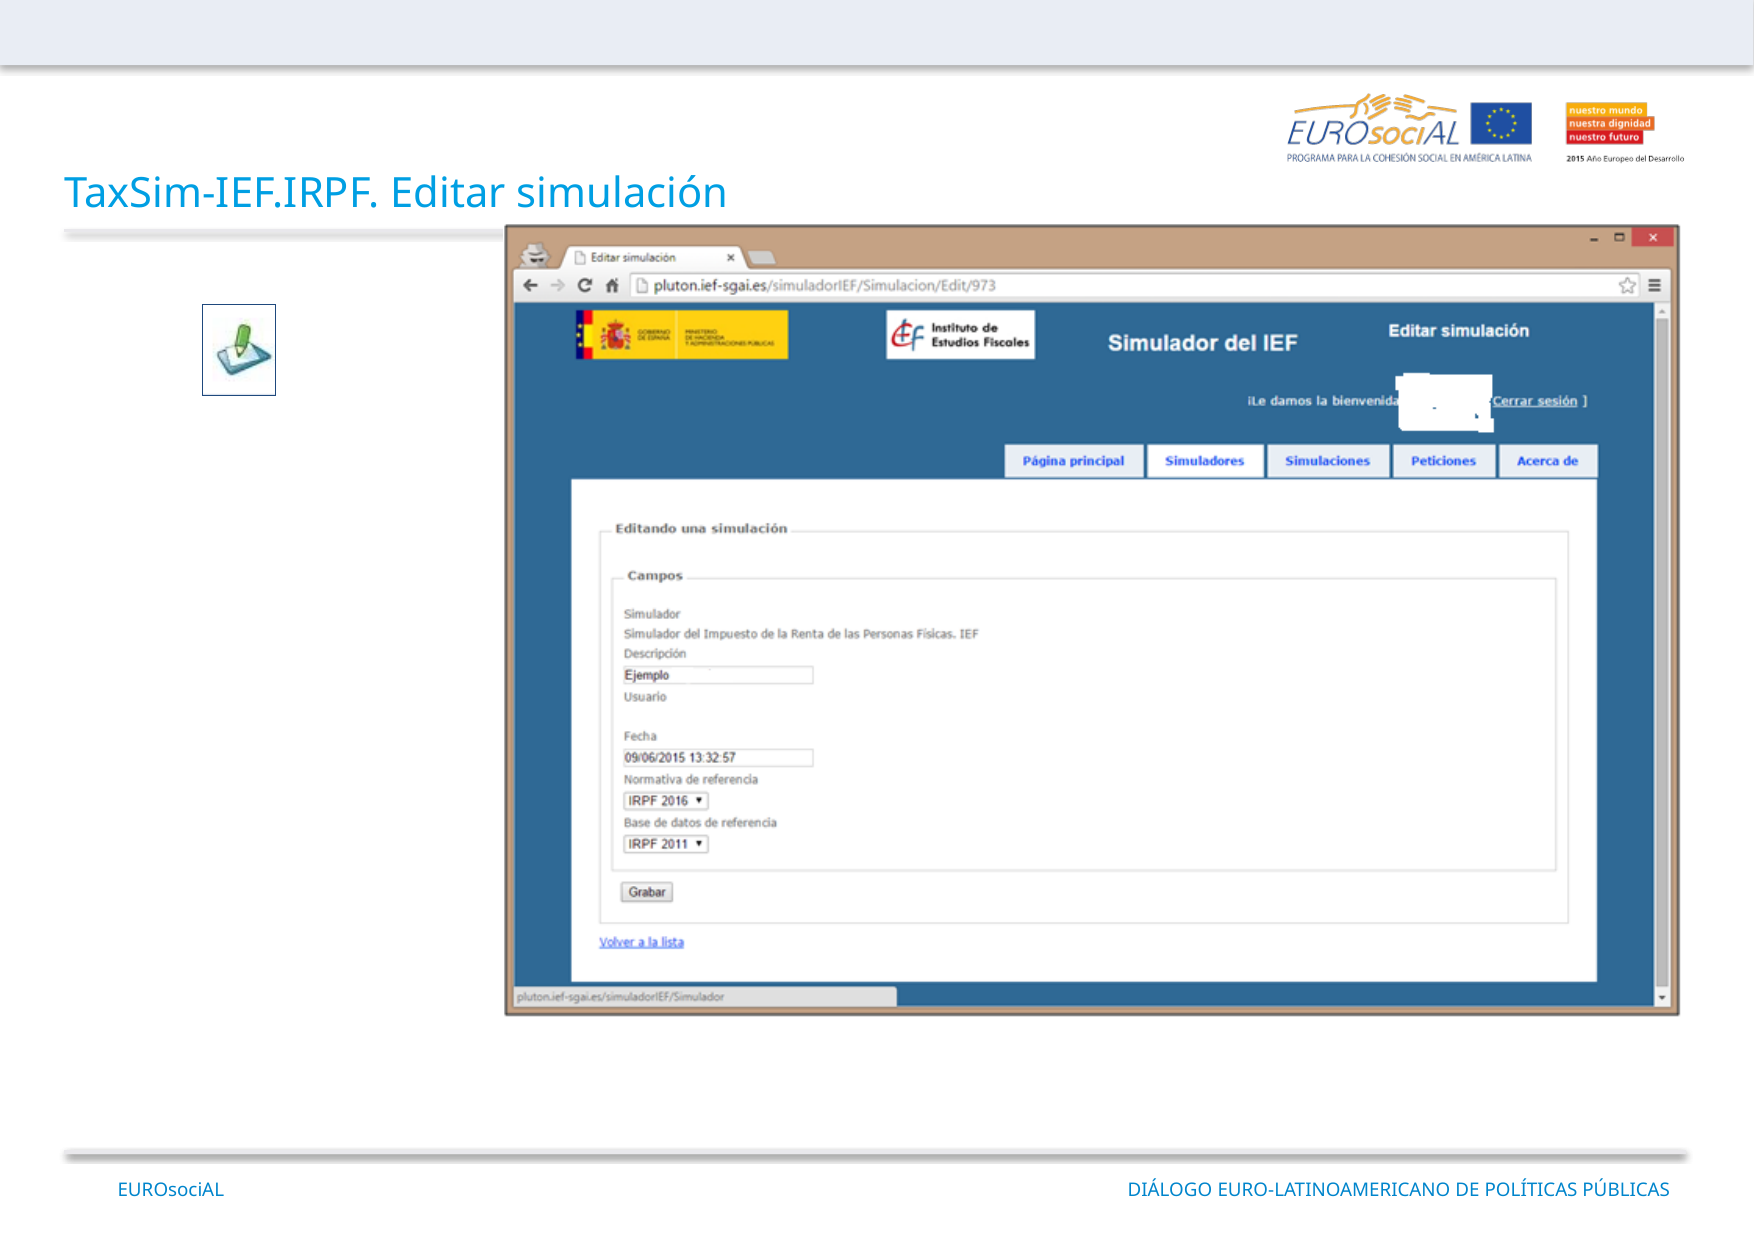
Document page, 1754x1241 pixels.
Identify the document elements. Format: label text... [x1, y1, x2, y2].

text_box TaxSim-IEF.IRPF. Editar simulación [49, 158, 1628, 233]
picture [1278, 88, 1692, 173]
picture [503, 223, 1754, 1018]
picture [201, 304, 276, 396]
